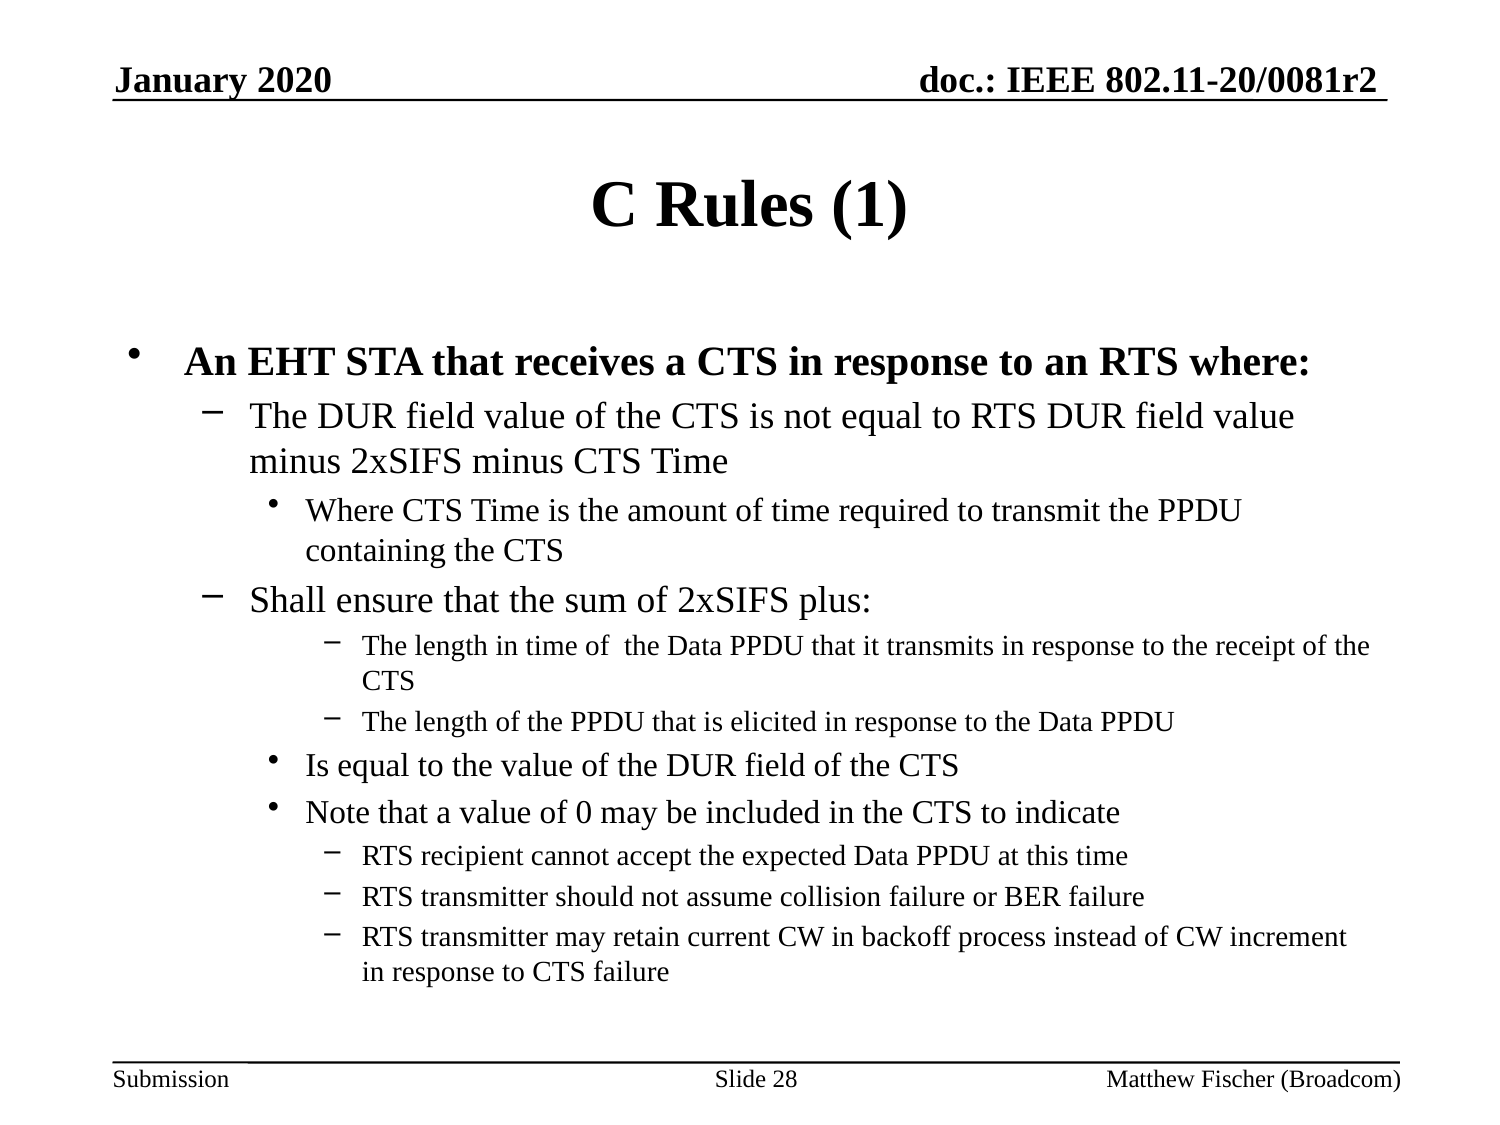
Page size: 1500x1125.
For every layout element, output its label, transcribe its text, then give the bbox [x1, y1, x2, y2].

footer Matthew Fischer (Broadcom) [1102, 1061, 1402, 1093]
list An EHT STA that receives a CTS in response to an RTS where: The DUR field value of the CTS is not equal to RTS DUR field value minus 2xSIFS minus CTS Time Where CTS Time is the amount of time required to transmit the PPDU containing the CTS Shall ensure that the sum of 2xSIFS plus: The length in time of the Data PPDU that it transmits in response to the receipt of the CTS The length of the PPDU that is elicited in response to the Data PPDU Is equal to the value of the DUR field of the CTS Note that a value of 0 may be included in the CTS to indicate RTS recipient cannot accept the expected Data PPDU at this time RTS transmitter should not assume collision failure or BER failure RTS transmitter may retain current CW in backoff process instead of CW increment in response to CTS failure [112, 326, 1388, 1002]
slide_number Slide 28 [712, 1061, 800, 1093]
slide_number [114, 54, 335, 101]
title C Rules (1) [112, 112, 1388, 288]
